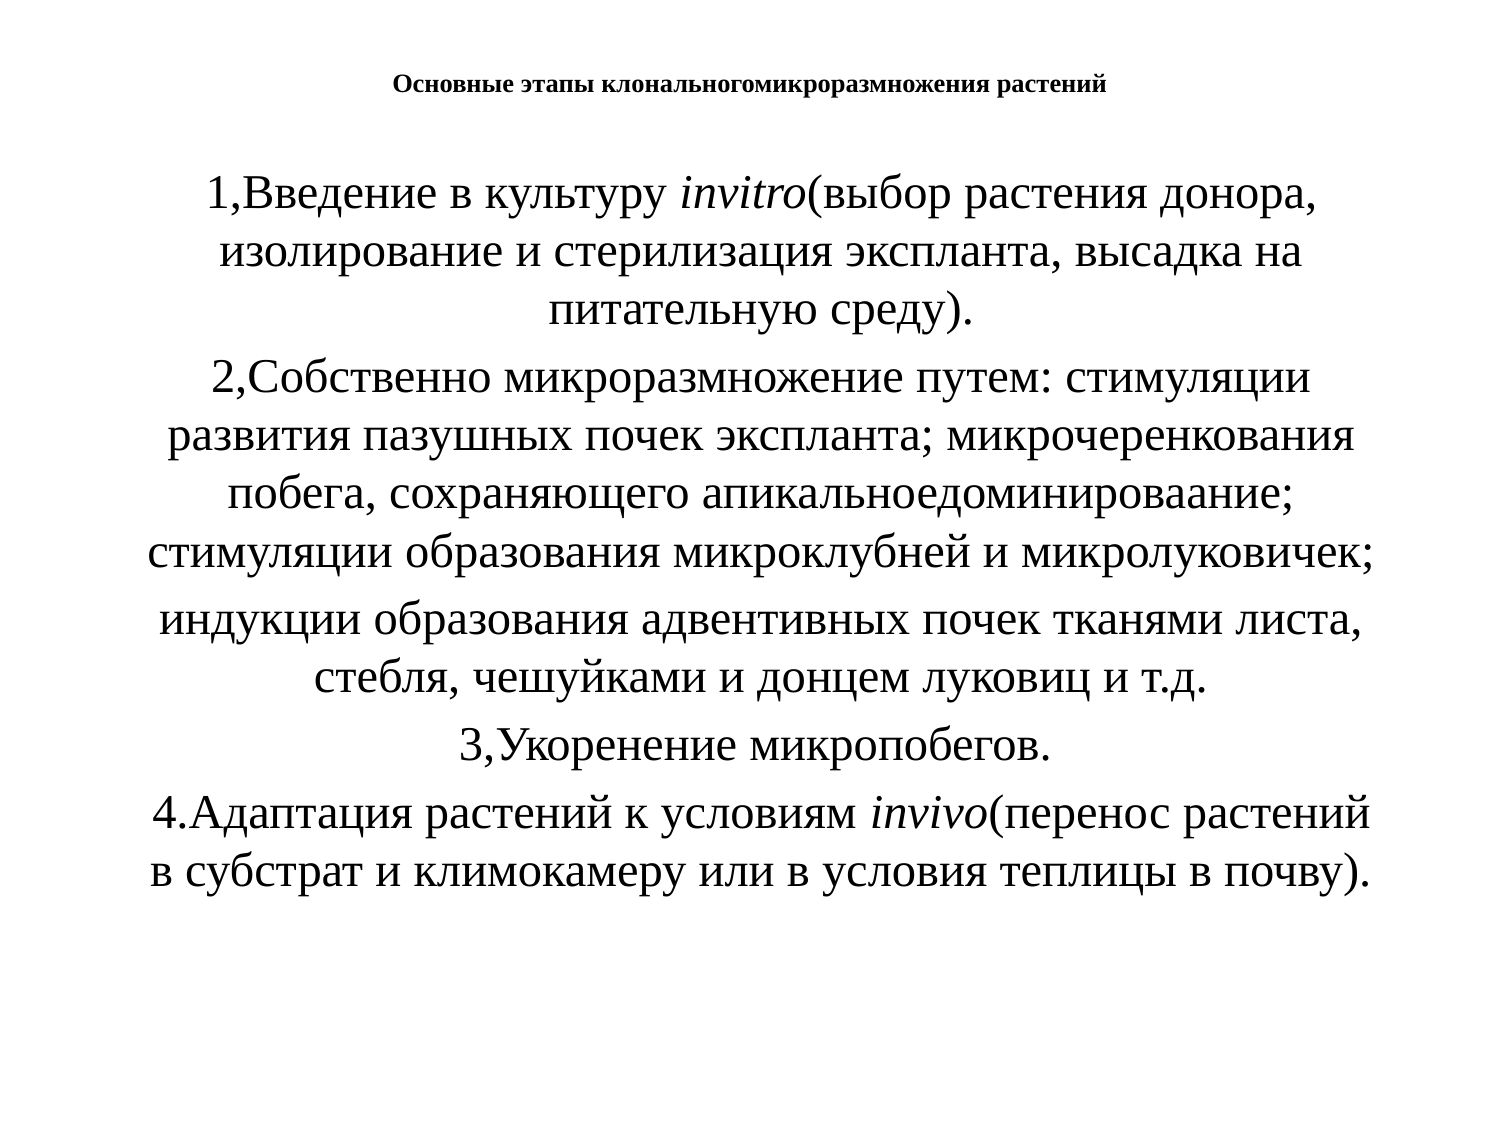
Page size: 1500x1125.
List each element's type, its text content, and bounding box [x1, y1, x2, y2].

subtitle 1,Введение в культуру invitro(выбор растения донора, изолирование и стерилизация экспланта, высадка на питательную среду). 2,Собственно микроразмножение путем: стимуляции развития пазушных почек экспланта; микрочеренкования побега, сохраняющего апикальноедоминироваание; стимуляции образования микроклубней и микролуковичек; индукции образования адвентивных почек тканями листа, стебля, чешуйками и донцем луковиц и т.д. 3,Укоренение микропобегов. 4.Адаптация растений к условиям invivo(перенос растений в субстрат и климокамеру или в условия теплицы в почву). [128, 152, 1395, 925]
title Основные этапы клональногомикроразмножения растений [112, 58, 1388, 129]
